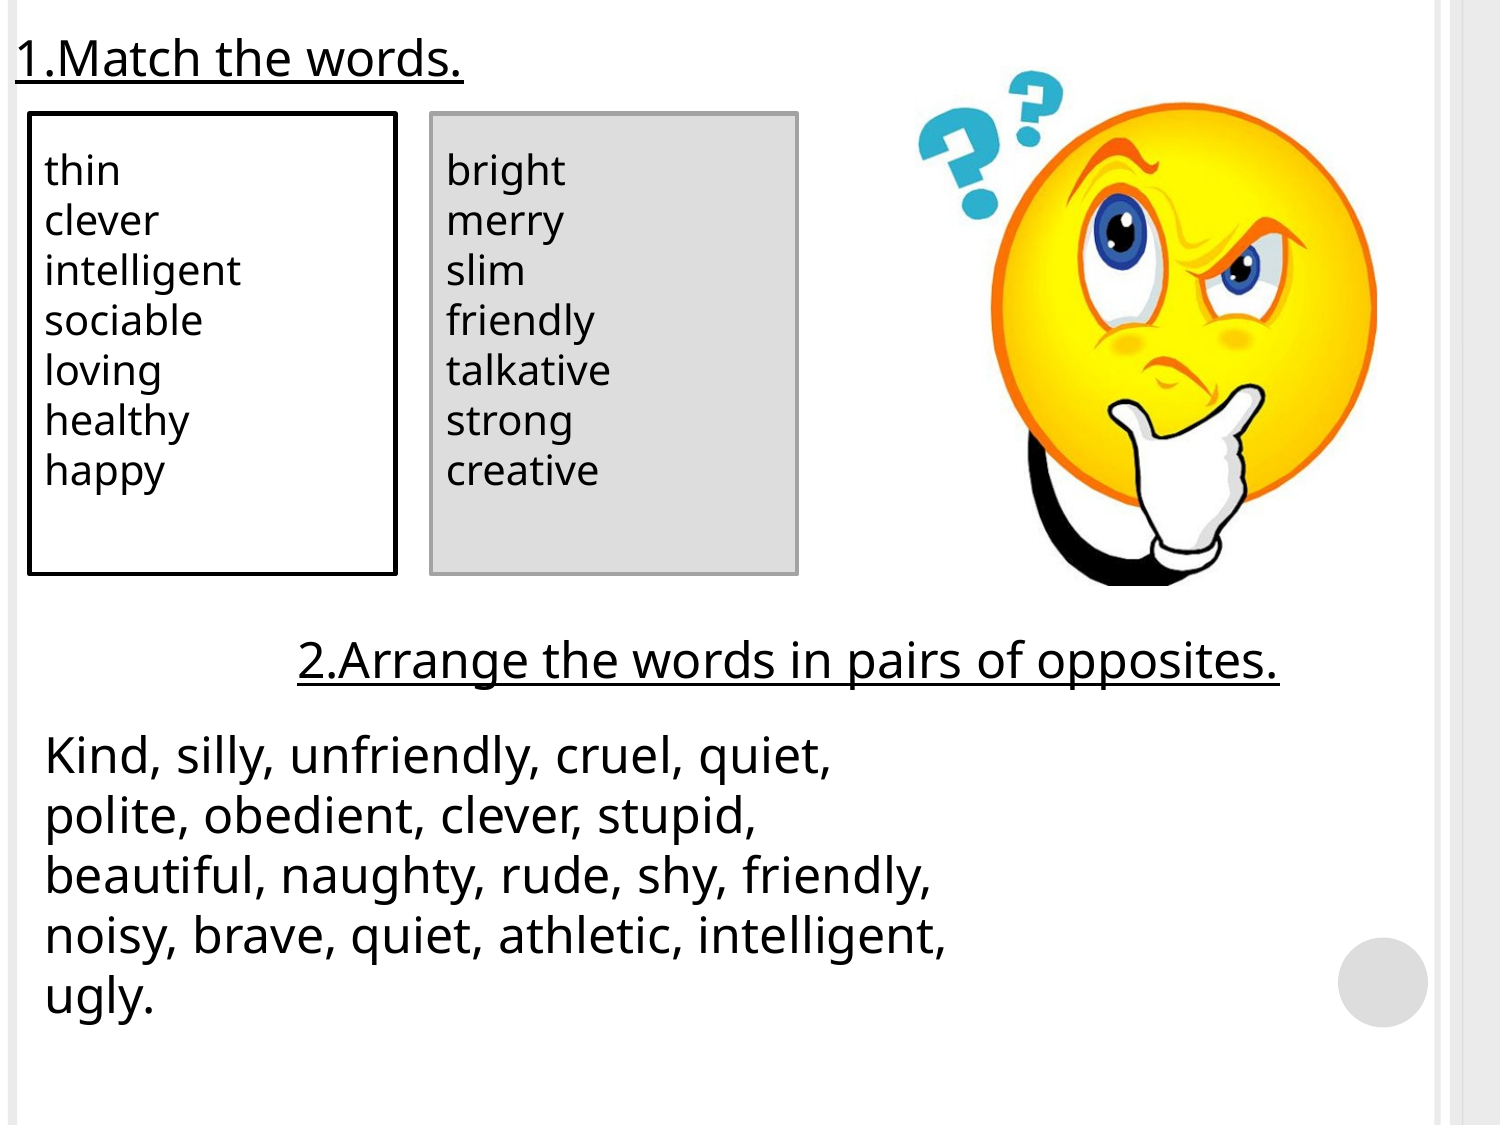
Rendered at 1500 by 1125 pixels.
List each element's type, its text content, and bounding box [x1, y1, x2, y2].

picture [915, 66, 1379, 587]
text_box thin clever intelligent sociable loving healthy happy [29, 113, 396, 575]
text_box 2.Arrange the words in pairs of opposites. [282, 621, 798, 697]
text_box bright merry slim friendly talkative strong creative [430, 113, 798, 575]
text_box 1.Match the words. [0, 0, 1225, 94]
text_box Kind, silly, unfriendly, cruel, quiet, polite, obedient, clever, stupid, beautiful, naughty, rude, shy, friendly, noisy, brave, quiet, athletic, intelligent, ugly. [29, 716, 998, 896]
